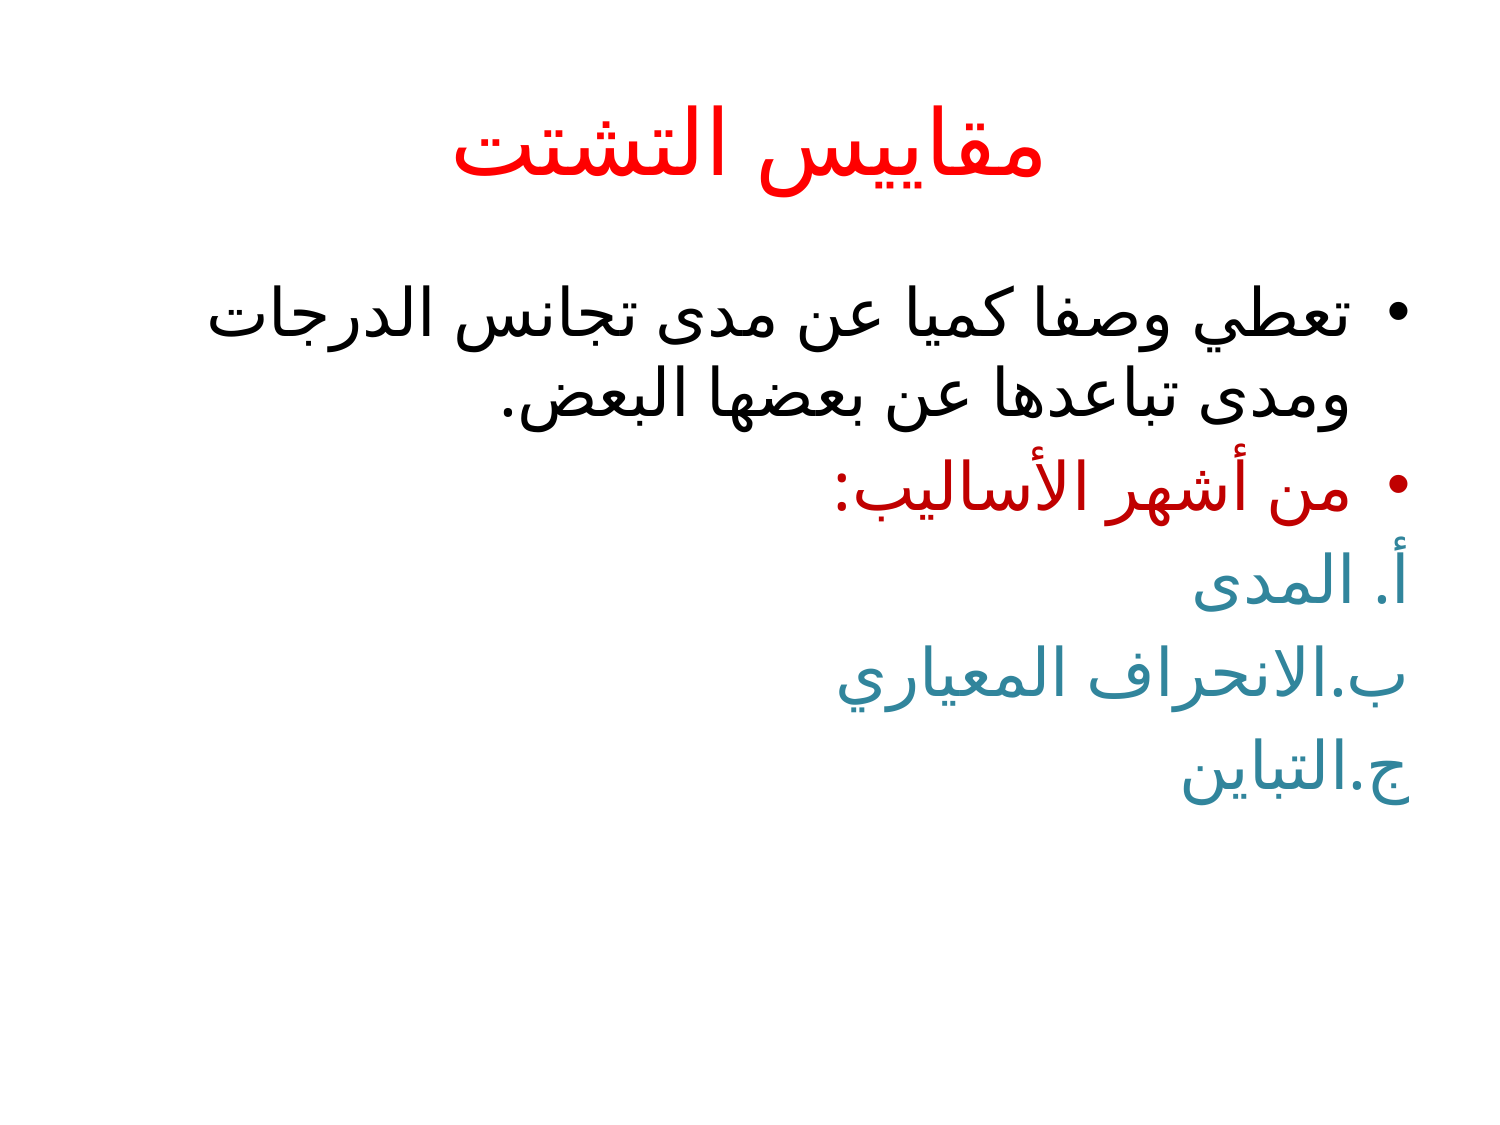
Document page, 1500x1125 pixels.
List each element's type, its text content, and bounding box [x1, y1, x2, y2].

title مقاييس التشتت [75, 45, 1425, 233]
list تعطي وصفا كميا عن مدى تجانس الدرجات ومدى تباعدها عن بعضها البعض. من أشهر الأساليب: أ. المدى ب.الانحراف المعياري ج.التباين [75, 262, 1425, 1005]
